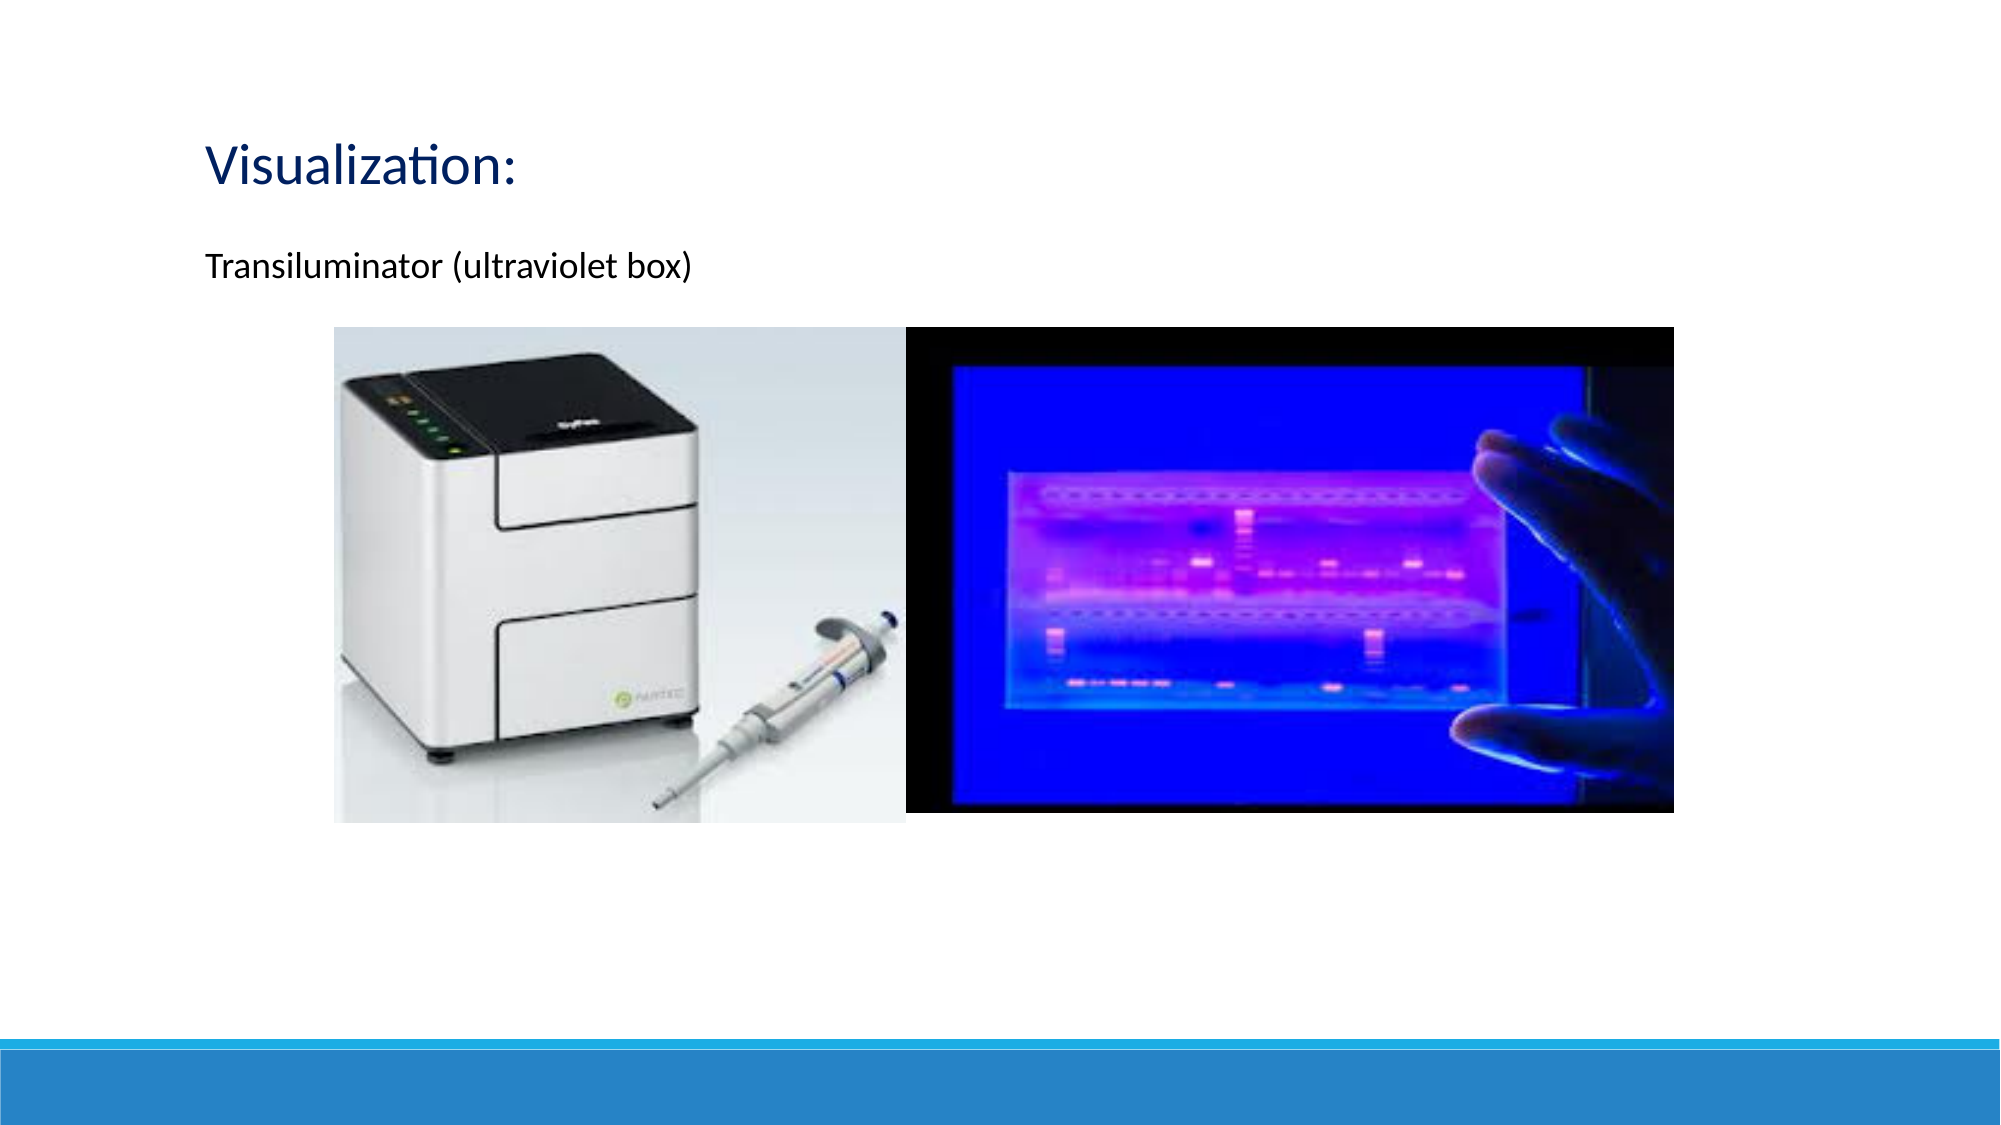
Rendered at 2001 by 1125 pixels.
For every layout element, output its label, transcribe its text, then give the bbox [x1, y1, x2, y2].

picture [333, 327, 1675, 824]
text_box Visualization: Transiluminator (ultraviolet box) [190, 118, 1862, 294]
